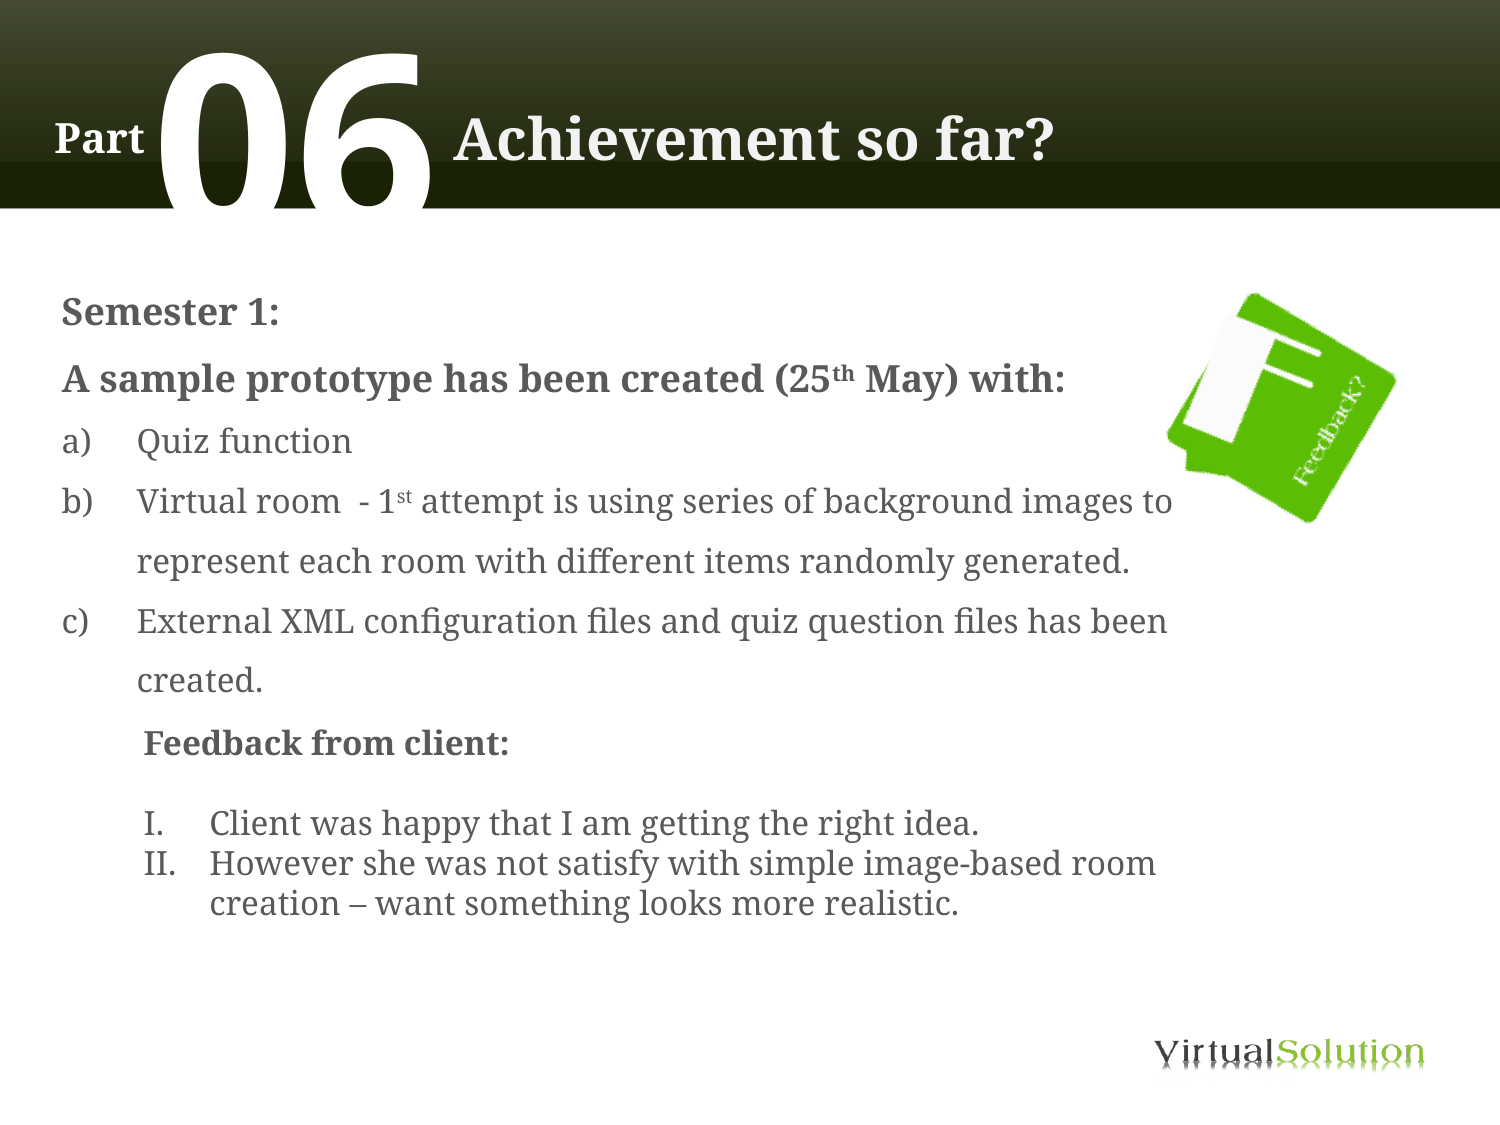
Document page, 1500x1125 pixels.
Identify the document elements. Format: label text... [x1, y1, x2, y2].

text_box Achievement so far? [438, 94, 1073, 180]
text_box Feedback from client: Client was happy that I am getting the right idea. However she was not satisfy with simple image-based room creation – want something looks more realistic. [128, 714, 1219, 930]
text_box Part [39, 104, 160, 170]
text_box Semester 1: A sample prototype has been created (25th May) with: Quiz function Virtual room - 1st attempt is using series of background images to represent each room with different items randomly generated. External XML configuration files and quiz question files has been created. [46, 257, 1254, 707]
text_box 06 [152, 11, 576, 257]
picture [0, 0, 1500, 1125]
